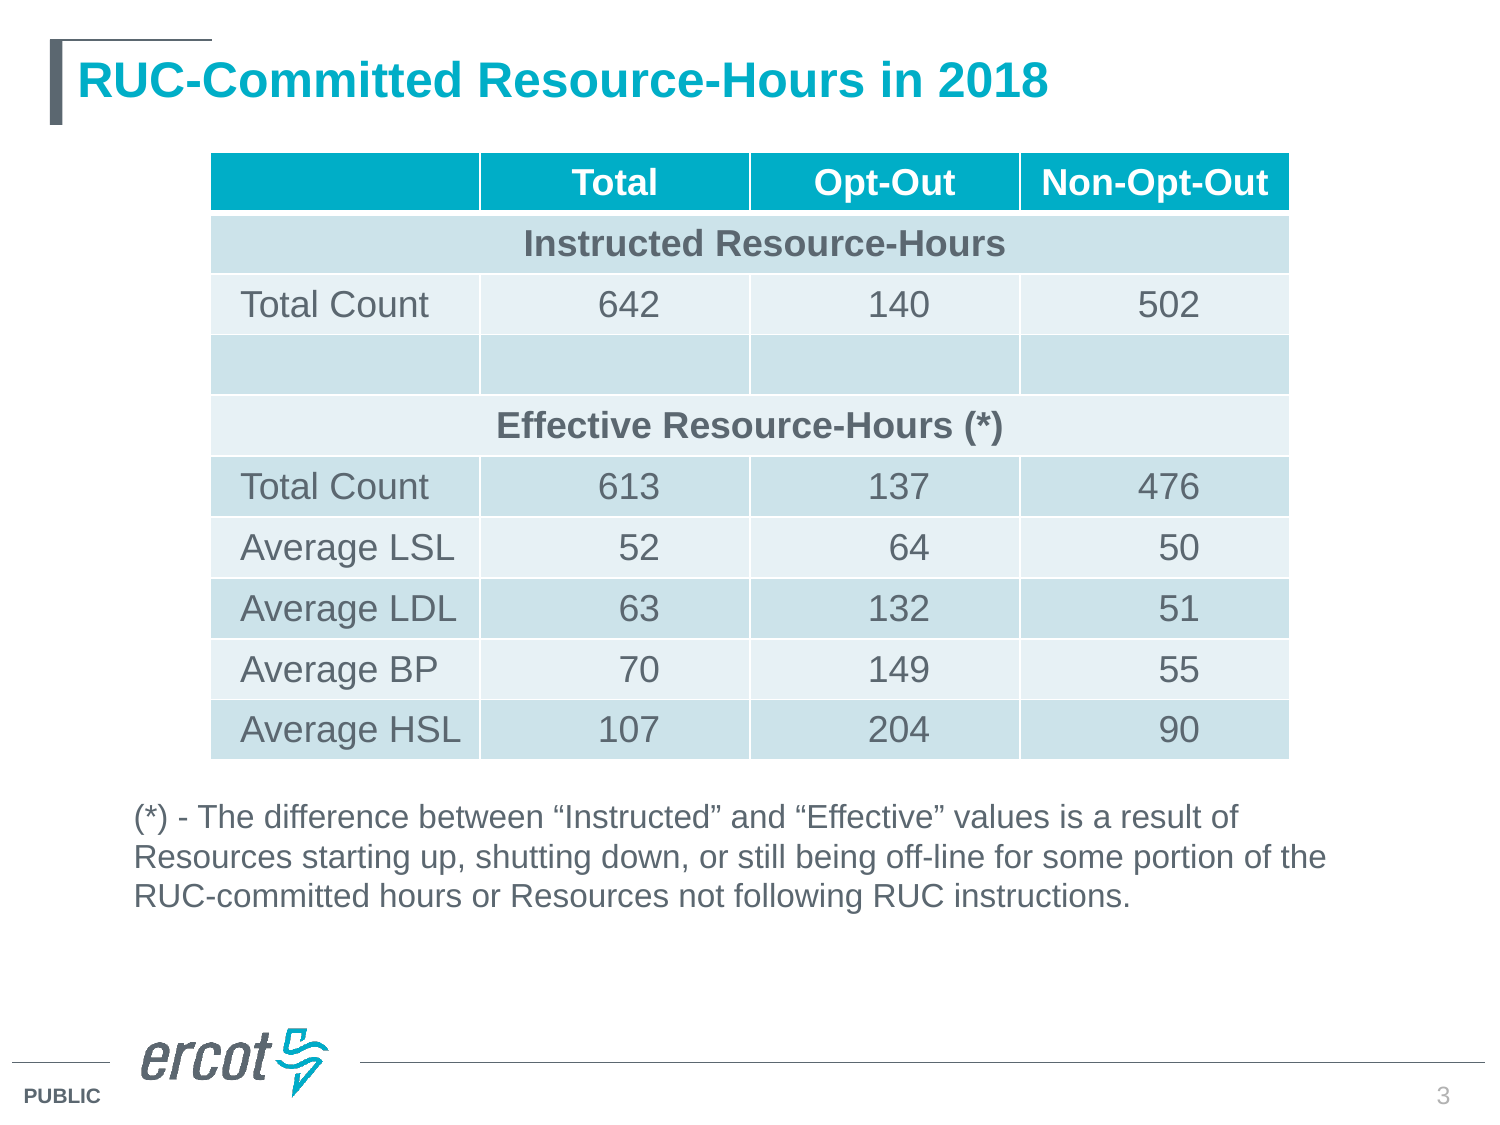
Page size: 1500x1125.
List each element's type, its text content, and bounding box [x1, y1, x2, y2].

table_cell 55 [1021, 640, 1289, 699]
table_cell Total Count [211, 457, 479, 516]
table_header Non-Opt-Out [1021, 153, 1289, 210]
table_cell [211, 335, 479, 394]
table_cell 642 [481, 275, 749, 334]
table_cell 140 [751, 275, 1019, 334]
table_header Opt-Out [751, 153, 1019, 210]
table_cell [1021, 335, 1289, 394]
table_cell 137 [751, 457, 1019, 516]
table_cell 149 [751, 640, 1019, 699]
table_cell 51 [1021, 579, 1289, 638]
table_cell 52 [481, 518, 749, 577]
table_cell Average LDL [211, 579, 479, 638]
table_cell 476 [1021, 457, 1289, 516]
table_header Total [481, 153, 749, 210]
table_cell Total Count [211, 275, 479, 334]
table_cell 132 [751, 579, 1019, 638]
table_cell [751, 335, 1019, 394]
table_header [211, 153, 479, 210]
table_cell [481, 335, 749, 394]
table_cell Average BP [211, 640, 479, 699]
table_cell 204 [751, 700, 1019, 759]
title RUC-Committed Resource-Hours in 2018 [62, 39, 1450, 125]
table_cell Average HSL [211, 700, 479, 759]
table_cell 70 [481, 640, 749, 699]
table_cell Instructed Resource-Hours [211, 216, 1289, 273]
table_cell Average LSL [211, 518, 479, 577]
table_cell 50 [1021, 518, 1289, 577]
text_box (*) - The difference between “Instructed” and “Effective” values is a result of Resources starting up, shutting down, or still being off-line for some portion of the RUC-committed hours or Resources not following RUC instructions. [118, 787, 1382, 922]
table_cell 90 [1021, 700, 1289, 759]
table_cell Effective Resource-Hours (*) [211, 396, 1289, 455]
picture [137, 1024, 332, 1100]
table_cell 502 [1021, 275, 1289, 334]
slide_number 3 [1400, 1076, 1488, 1113]
table_cell 613 [481, 457, 749, 516]
table_cell 64 [751, 518, 1019, 577]
table_cell 107 [481, 700, 749, 759]
table_cell 63 [481, 579, 749, 638]
